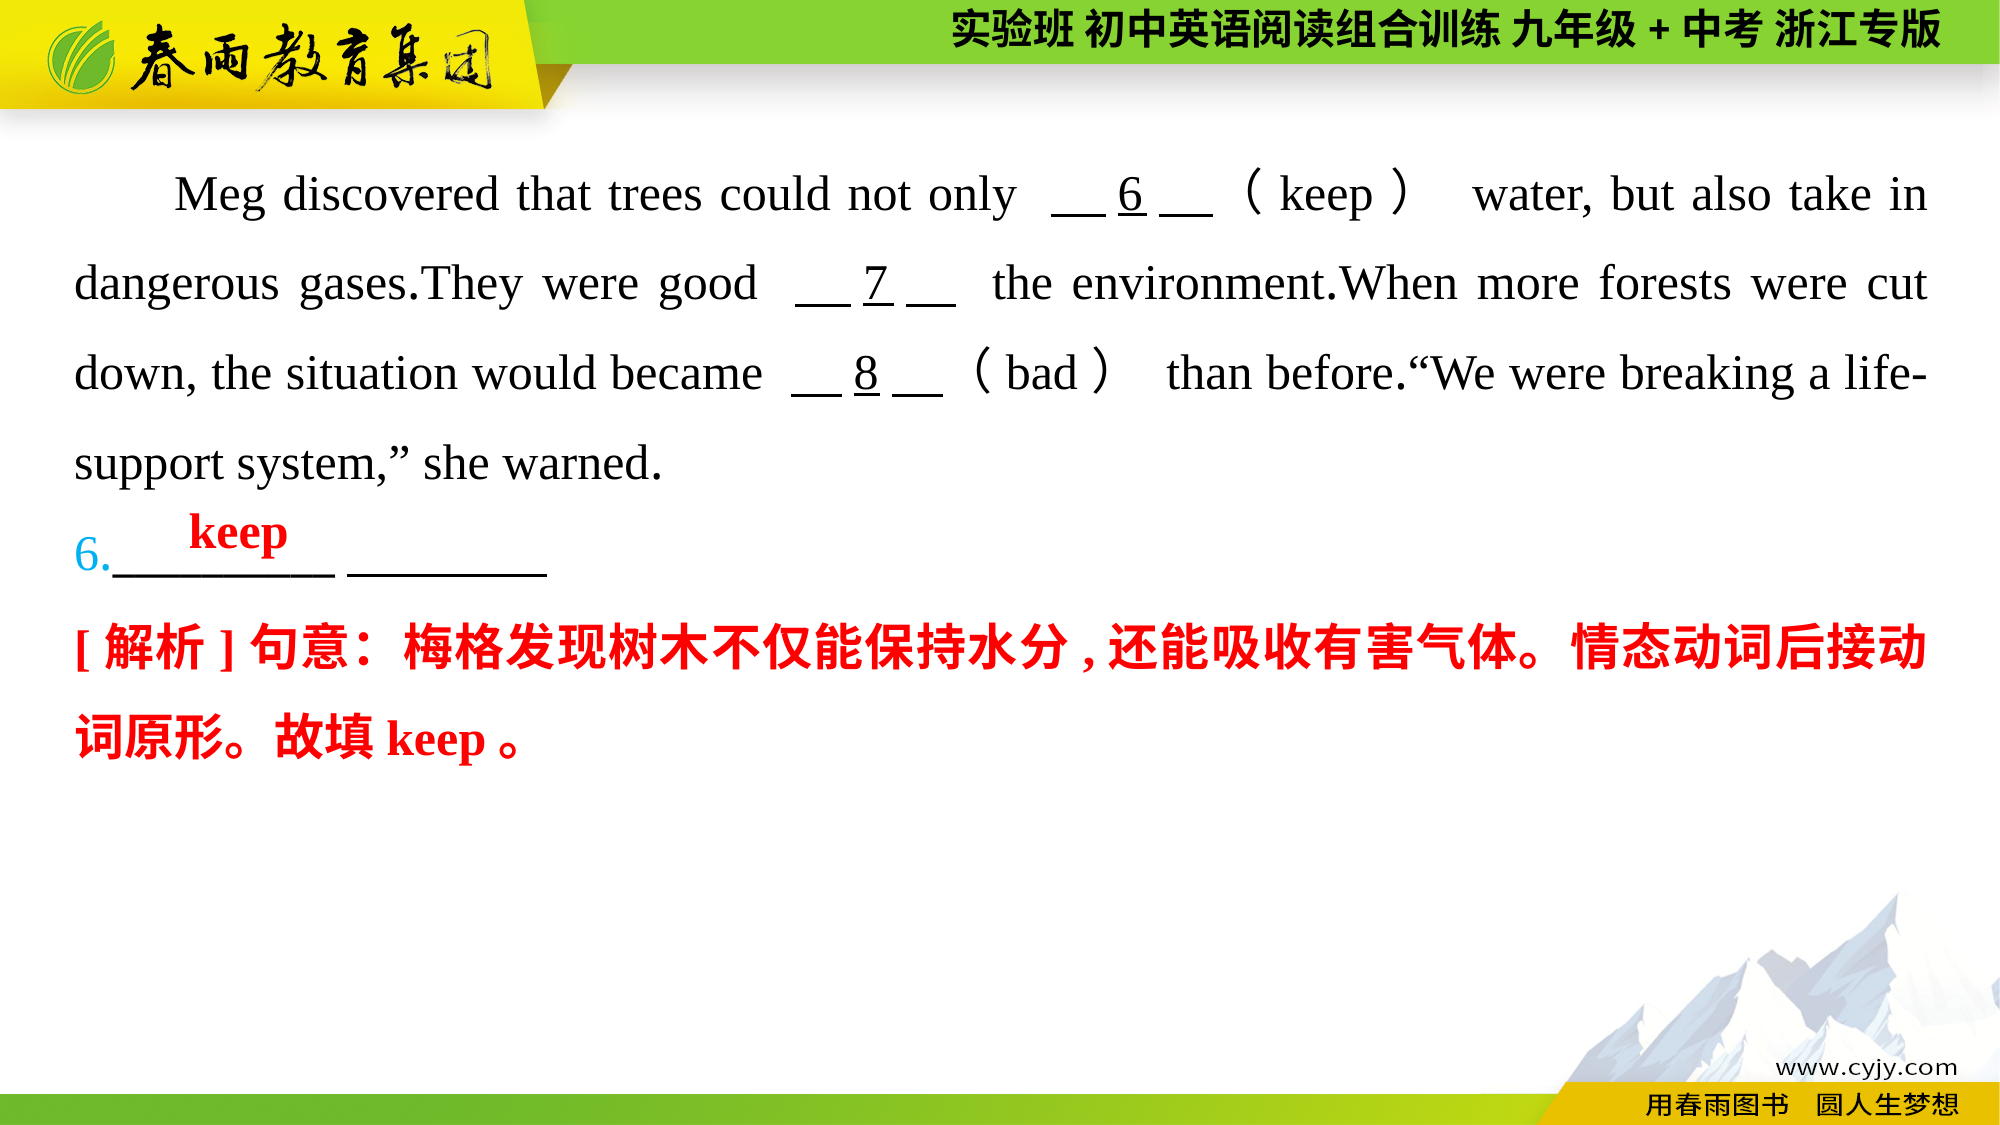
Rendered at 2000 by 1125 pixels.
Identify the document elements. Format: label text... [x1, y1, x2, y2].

text_box keep [173, 491, 304, 567]
list Meg discovered that trees could not only 6 （keep） water, but also take in dangerous gases.They were good 7 the environment.When more forests were cut down, the situation would became 8 （bad） than before.“We were breaking a life-support system,” she warned. 6.__________ [59, 122, 1944, 577]
picture [0, 0, 2000, 1125]
text_box [解析]句意：梅格发现树木不仅能保持水分,还能吸收有害气体。情态动词后接动词原形。故填keep。 [59, 577, 1944, 773]
